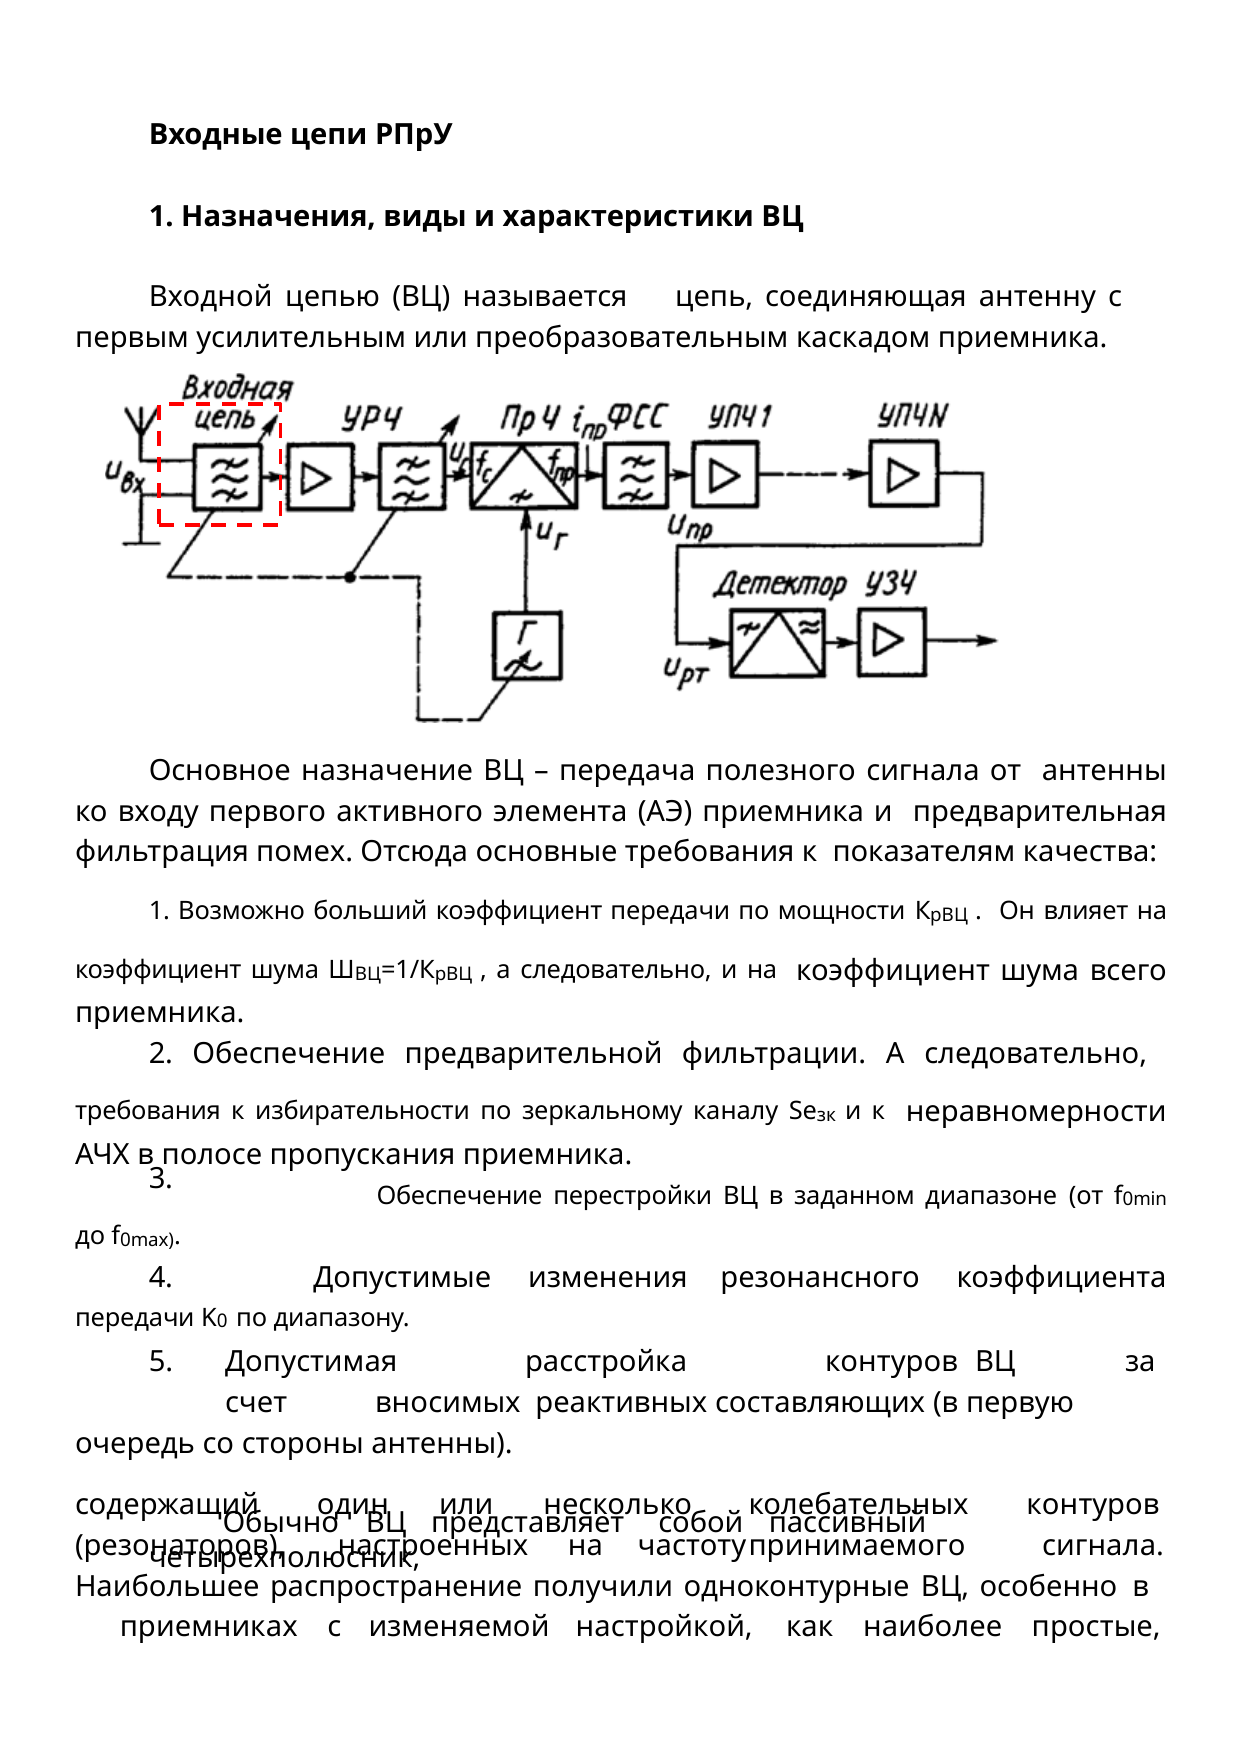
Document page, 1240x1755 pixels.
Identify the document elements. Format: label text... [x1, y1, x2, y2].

text_box содержащий один или несколько колебательных (резонаторов), настроенных на частоту принимаемого [72, 1477, 1004, 1559]
text_box Наибольшее распространение получили одноконтурные ВЦ, особенно в приемниках с изменяемой настройкой, как наиболее простые, [72, 1559, 1168, 1643]
text_box Входные цепи РПрУ 1. Назначения, виды и характеристики ВЦ Входной цепью (ВЦ) называется цепь, соединяющая антенну с первым усилительным или преобразовательным каскадом приемника. [72, 113, 1168, 353]
text_box 3. до f0max). 4. [72, 1149, 206, 1278]
text_box передачи K0 по диапазону. 5. Допустимая расстройка контуров ВЦ за счет вносимых реактивных составляющих (в первую очередь со стороны антенны). Обычно ВЦ представляет собой пассивный четырехполюсник, [72, 1278, 1167, 1559]
text_box Обеспечение перестройки ВЦ в заданном диапазоне (от f0min Допустимые изменения резонансного коэффициента [214, 1159, 1168, 1293]
text_box контуров сигнала. [1024, 1477, 1168, 1559]
text_box Основное назначение ВЦ – передача полезного сигнала от антенны ко входу первого активного элемента (АЭ) приемника и предварительная фильтрация помех. Отсюда основные требования к показателям качества: 1. Возможно больший коэффициент передачи по мощности КрВЦ . Он влияет на коэффициент шума ШВЦ=1/КрВЦ , а следовательно, и на коэффициент шума всего приемника. 2. Обеспечение предварительной фильтрации. А следовательно, требования к избирательности по зеркальному каналу Seзк и к неравномерности АЧХ в полосе пропускания приемника. [72, 744, 1168, 1171]
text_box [105, 372, 999, 723]
